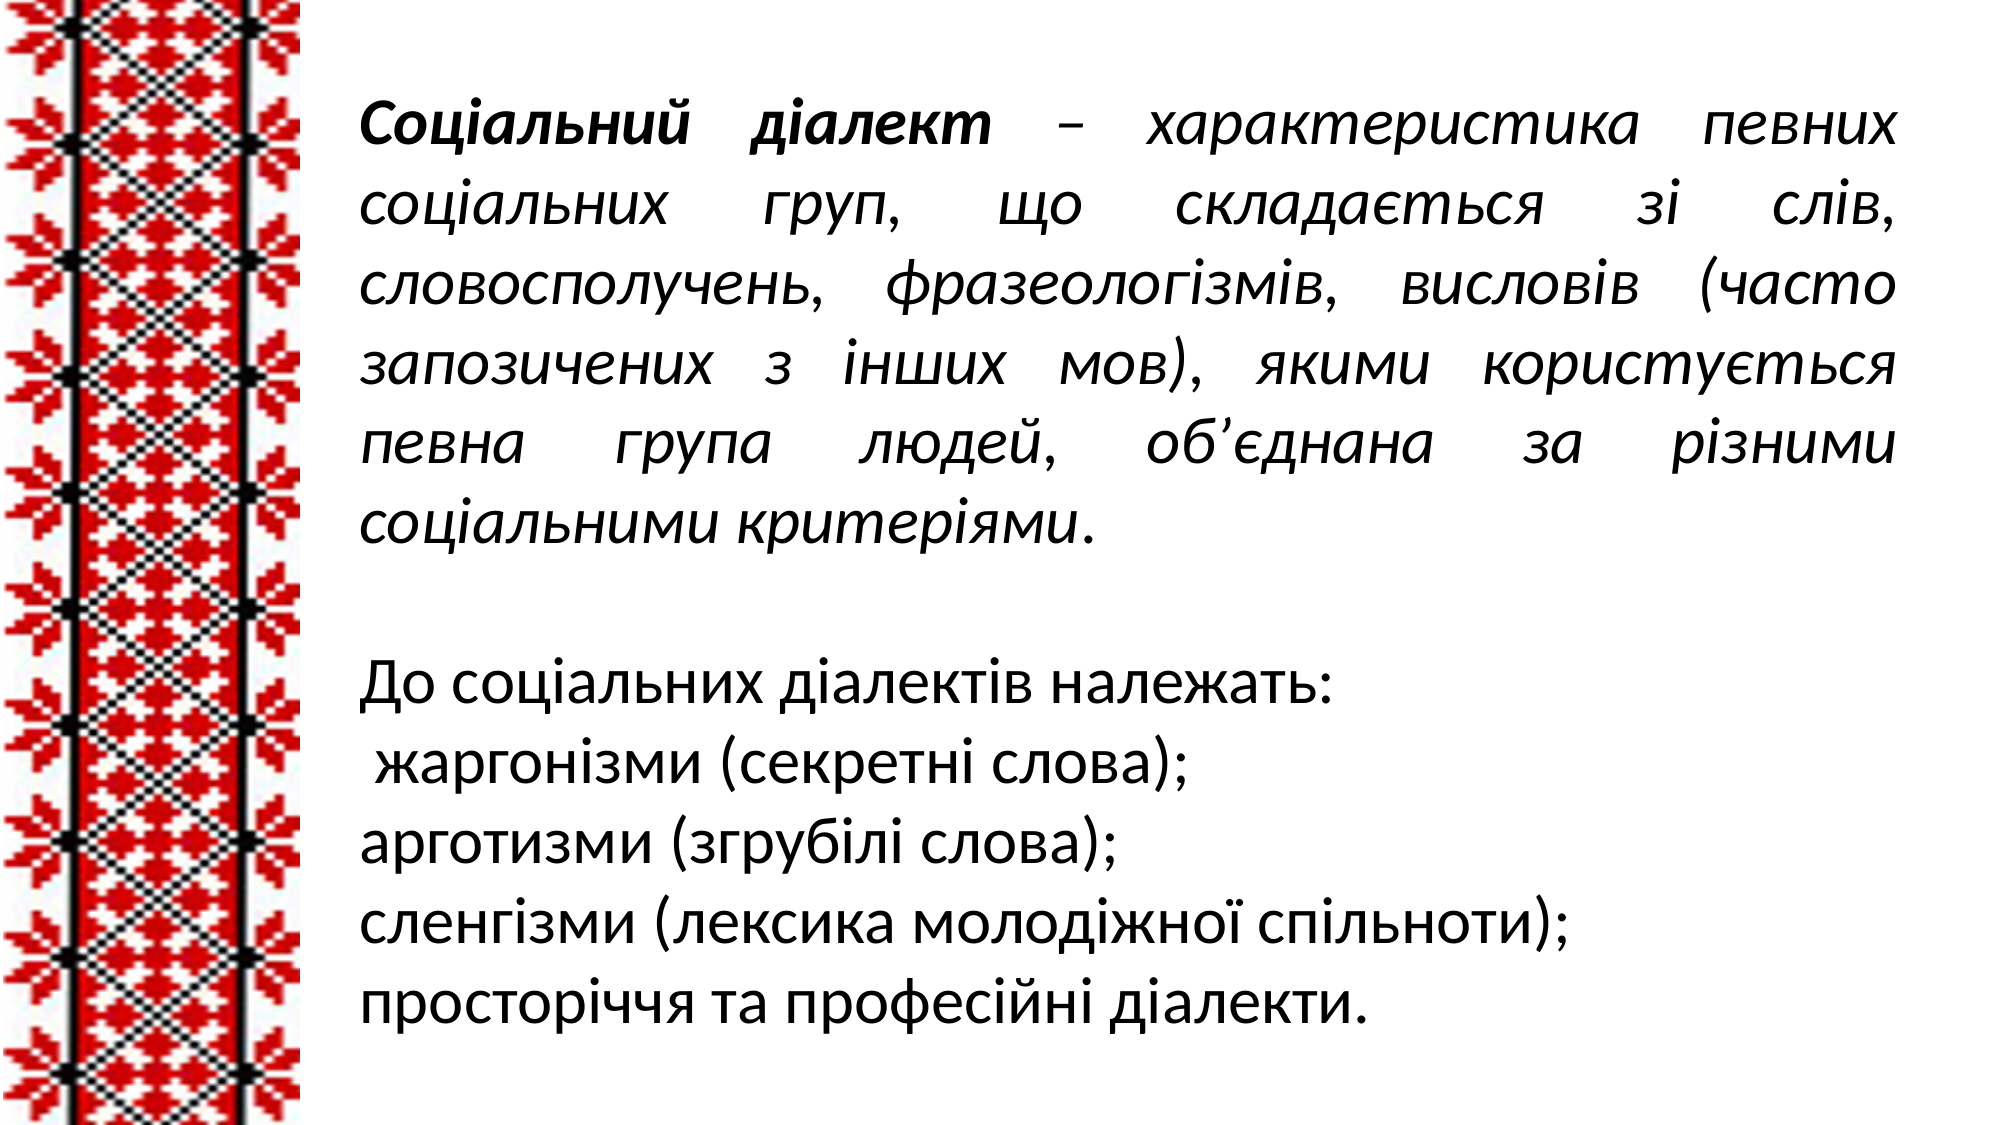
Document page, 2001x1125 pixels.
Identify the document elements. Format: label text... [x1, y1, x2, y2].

picture [3, 0, 300, 1125]
text_box Соціальний діалект – характеристика певних соціальних груп, що складається зі слів, словосполучень, фразеологізмів, висловів (часто запозичених з інших мов), якими користується певна група людей, об’єднана за різними соціальними критеріями. До соціальних діалектів належать: жаргонізми (секретні слова); арготизми (згрубілі слова); сленгізми (лексика молодіжної спільноти); просторіччя та професійні діалекти. [344, 70, 1915, 1045]
